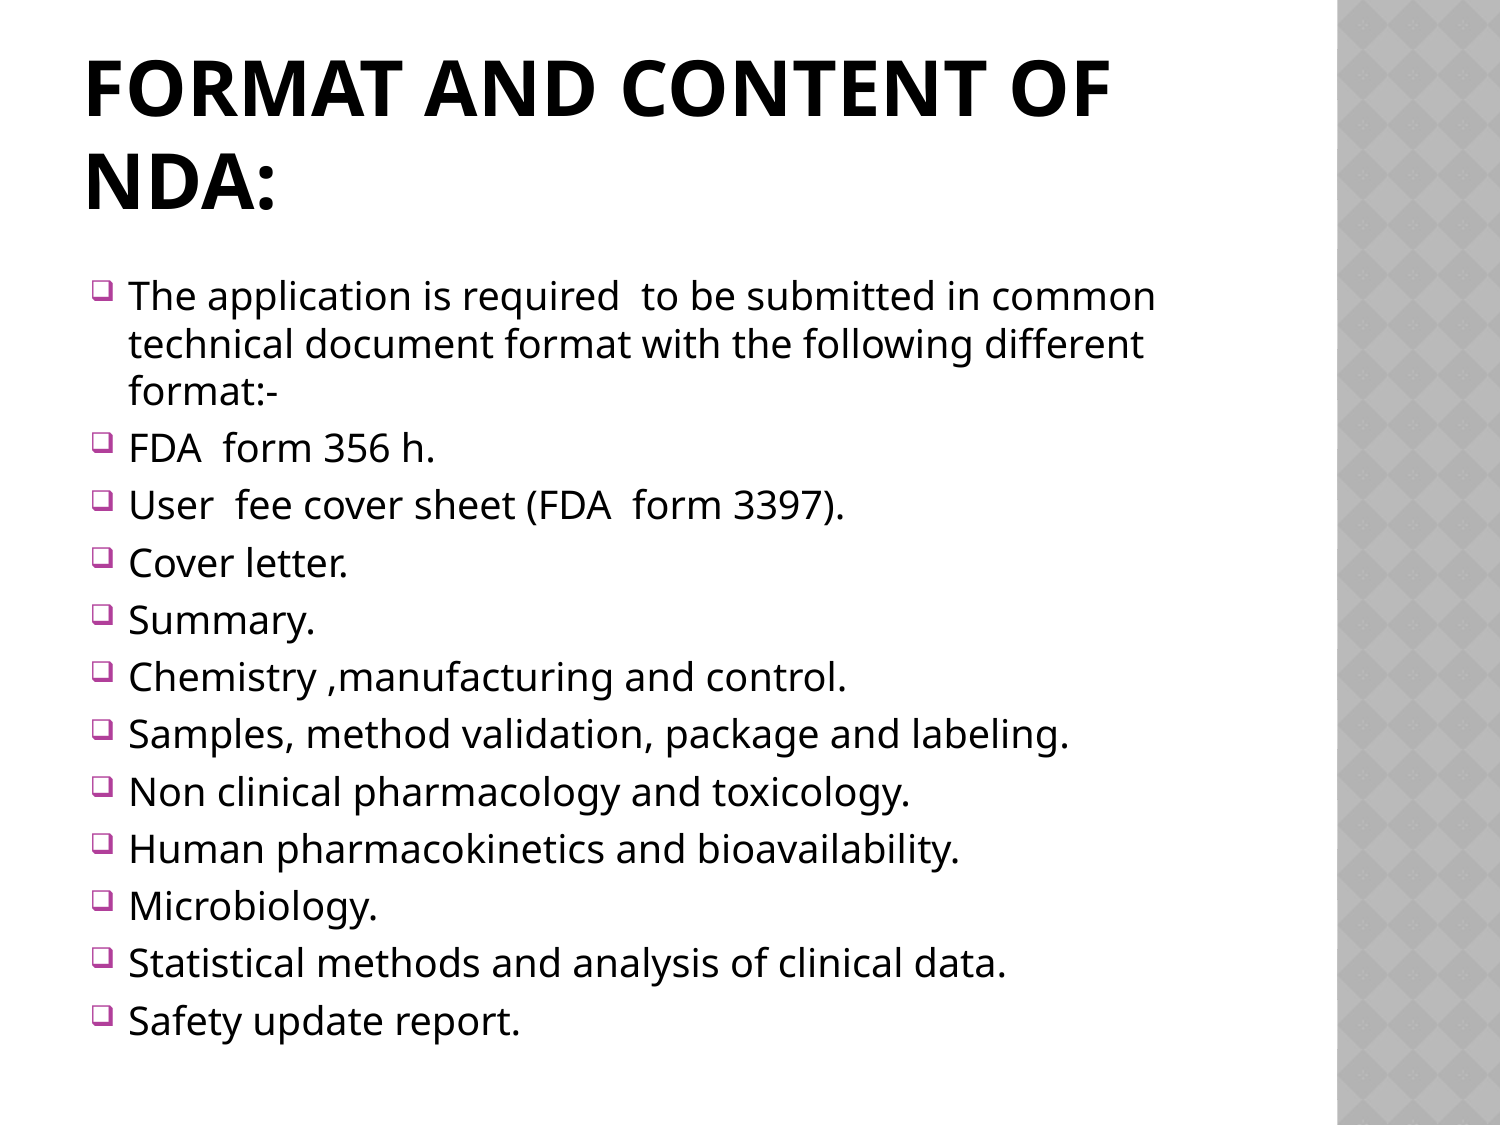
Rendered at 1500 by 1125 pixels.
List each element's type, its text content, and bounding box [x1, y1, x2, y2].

list The application is required to be submitted in common technical document format with the following different format:- FDA form 356 h. User fee cover sheet (FDA form 3397). Cover letter. Summary. Chemistry ,manufacturing and control. Samples, method validation, package and labeling. Non clinical pharmacology and toxicology. Human pharmacokinetics and bioavailability. Microbiology. Statistical methods and analysis of clinical data. Safety update report. [75, 264, 1263, 1059]
title FORMAT AND CONTENT OF NDA: [75, 37, 1263, 225]
